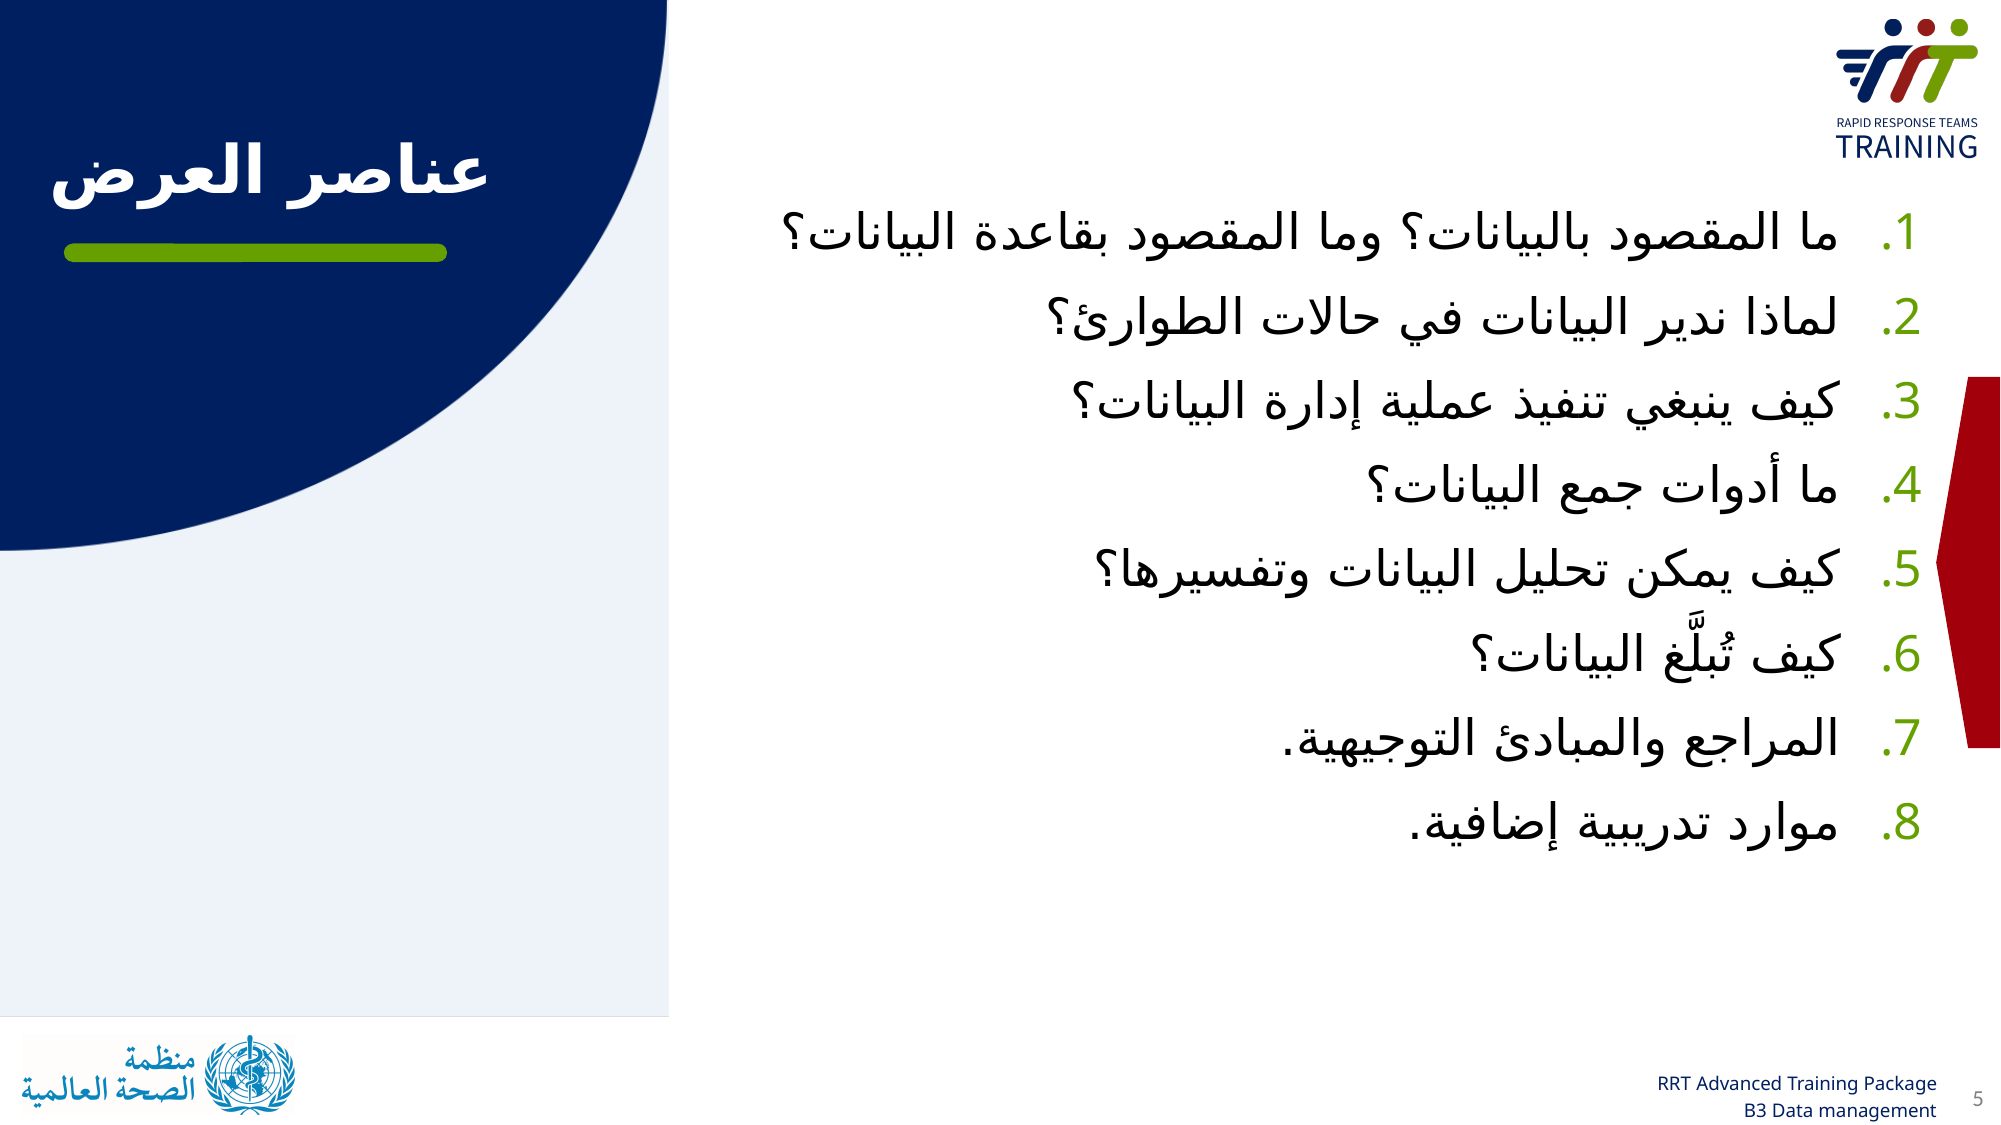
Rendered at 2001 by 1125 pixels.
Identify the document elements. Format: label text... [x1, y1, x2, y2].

text_box عناصر العرض [16, 128, 501, 209]
picture [252, 1050, 258, 1059]
picture [0, 0, 669, 1018]
list ما المقصود بالبيانات؟ وما المقصود بقاعدة البيانات؟ لماذا ندير البيانات في حالات الطوارئ؟ كيف ينبغي تنفيذ عملية إدارة البيانات؟ ما أدوات جمع البيانات؟ كيف يمكن تحليل البيانات وتفسيرها؟ كيف تُبلَّغ البيانات؟ المراجع والمبادئ التوجيهية. موارد تدريبية إضافية. [769, 181, 1926, 944]
picture [22, 1035, 295, 1115]
picture [1835, 19, 1978, 167]
